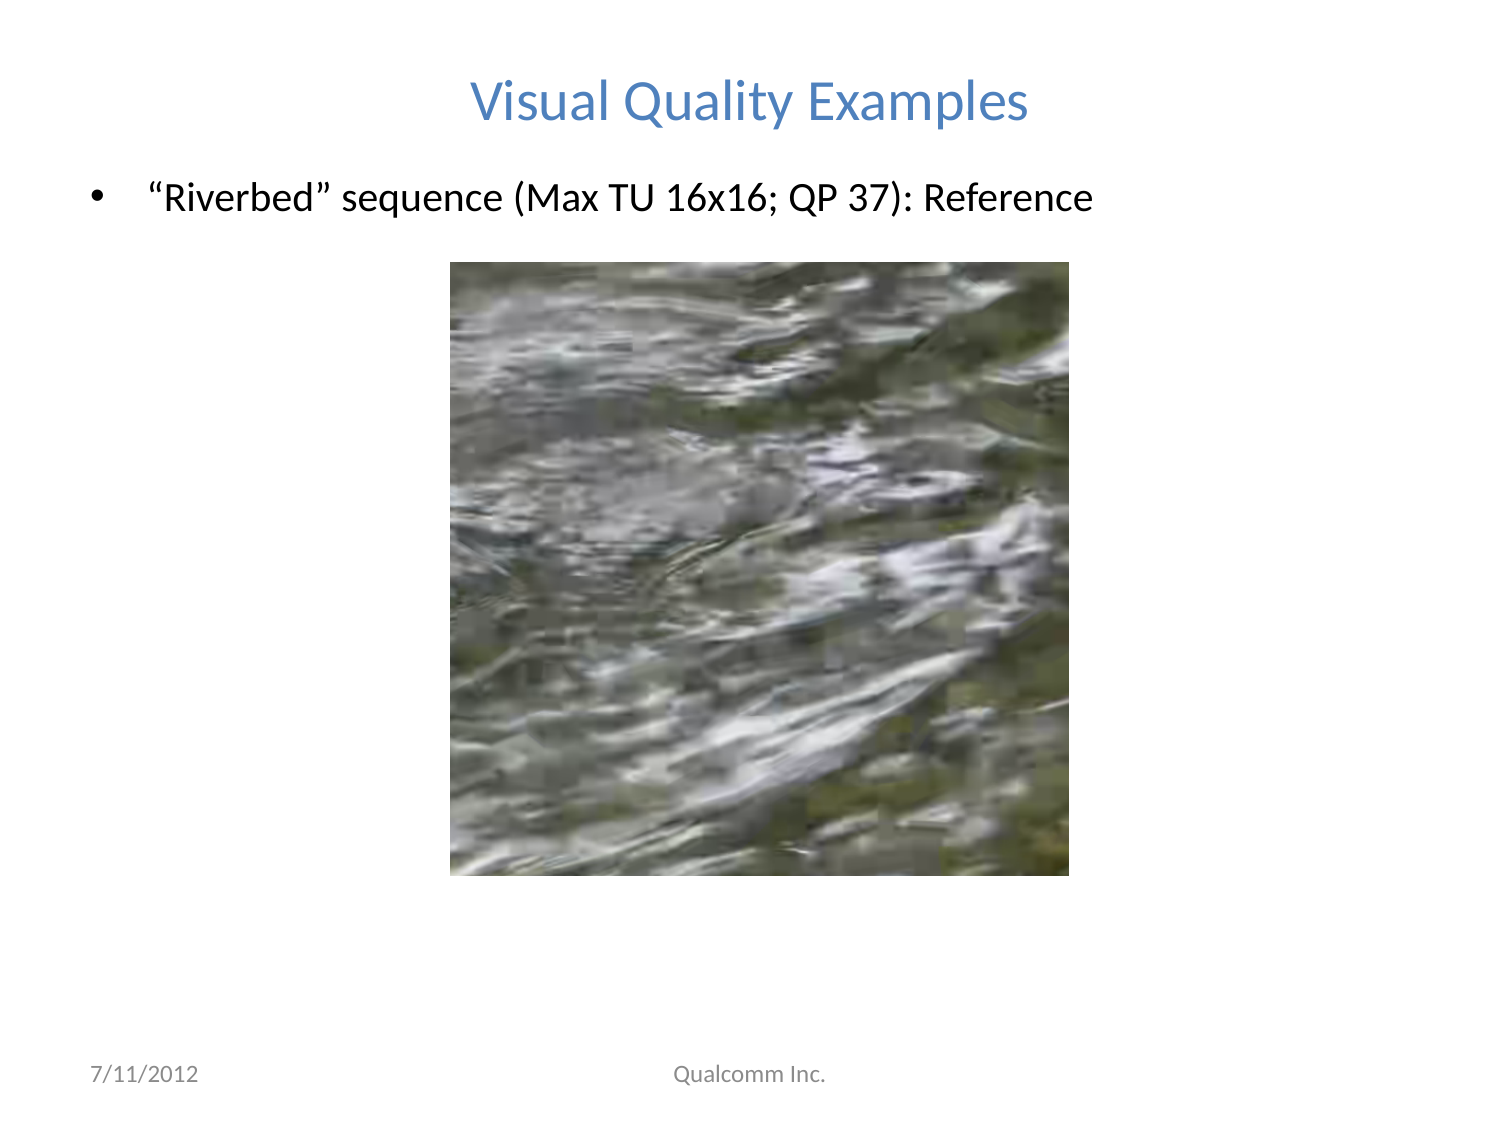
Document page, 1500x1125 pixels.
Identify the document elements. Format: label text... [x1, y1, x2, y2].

picture [449, 262, 1069, 877]
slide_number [75, 1042, 425, 1103]
footer Qualcomm Inc. [512, 1042, 988, 1103]
title Visual Quality Examples [75, 45, 1425, 150]
list “Riverbed” sequence (Max TU 16x16; QP 37): Reference [75, 162, 1425, 1005]
